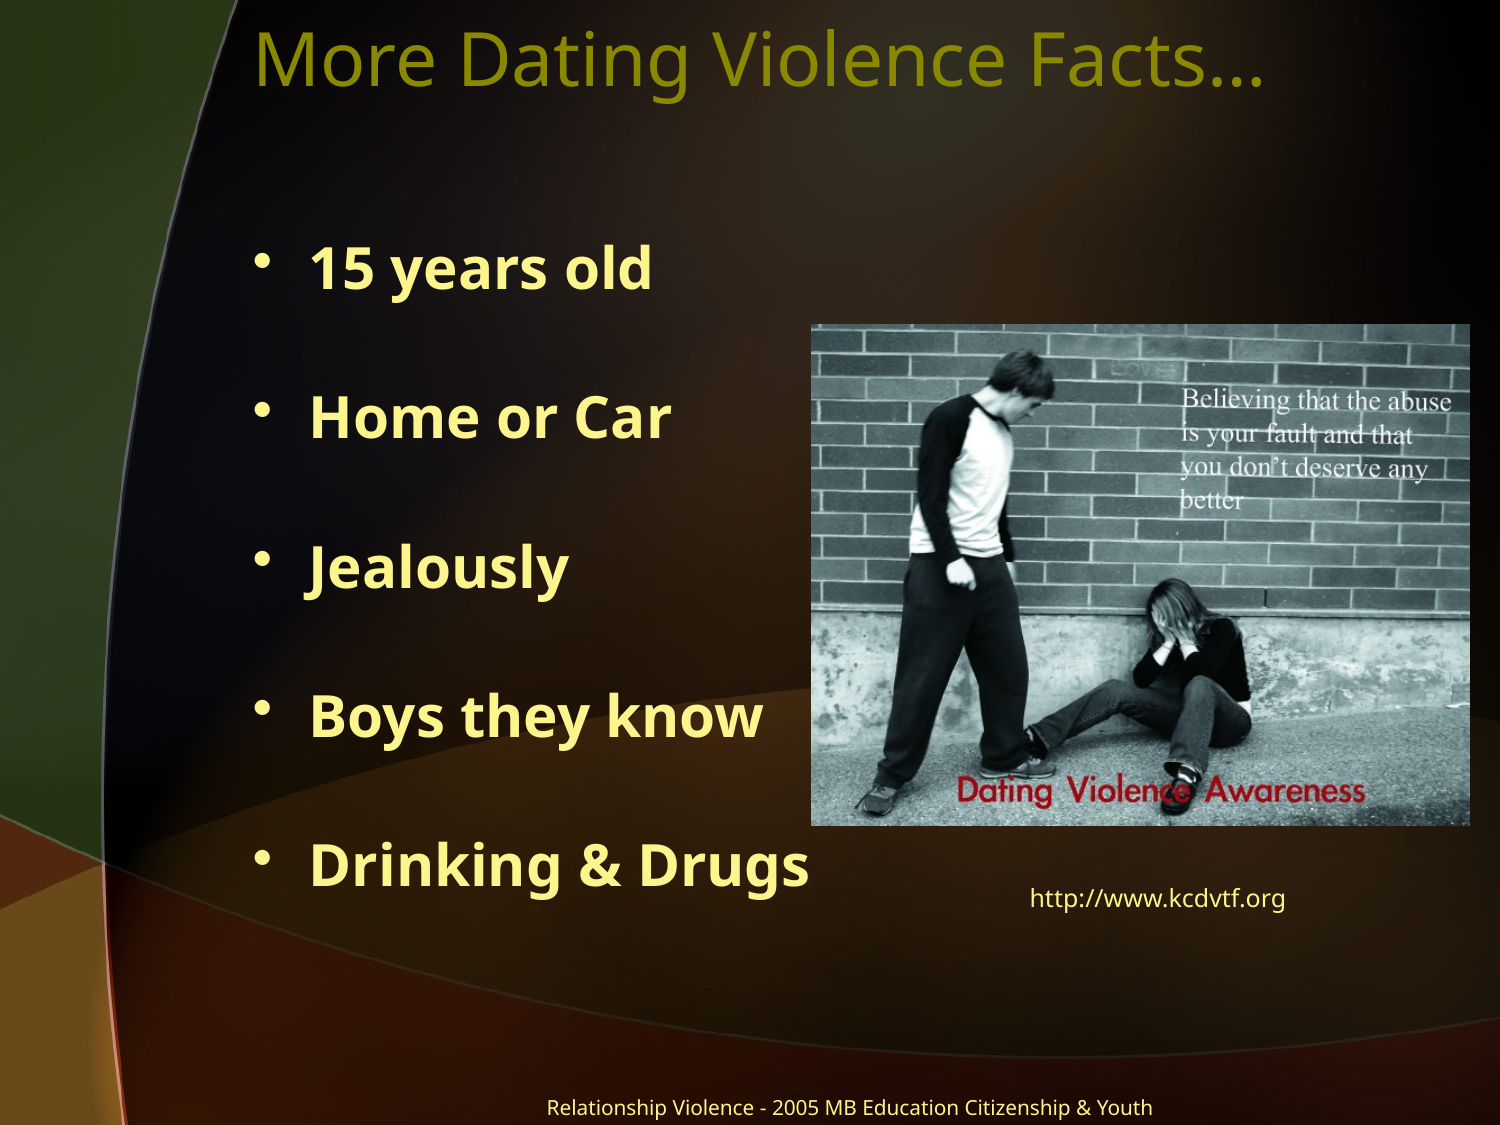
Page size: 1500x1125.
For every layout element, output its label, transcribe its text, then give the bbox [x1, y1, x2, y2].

list 15 years old Home or Car Jealously Boys they know Drinking & Drugs [237, 149, 1500, 1076]
footer Relationship Violence - 2005 MB Education Citizenship & Youth [512, 1087, 1188, 1125]
text_box http://www.kcdvtf.org [1014, 875, 1302, 920]
picture [0, 0, 1500, 1125]
picture [811, 324, 1470, 827]
title More Dating Violence Facts… [237, 0, 1500, 113]
